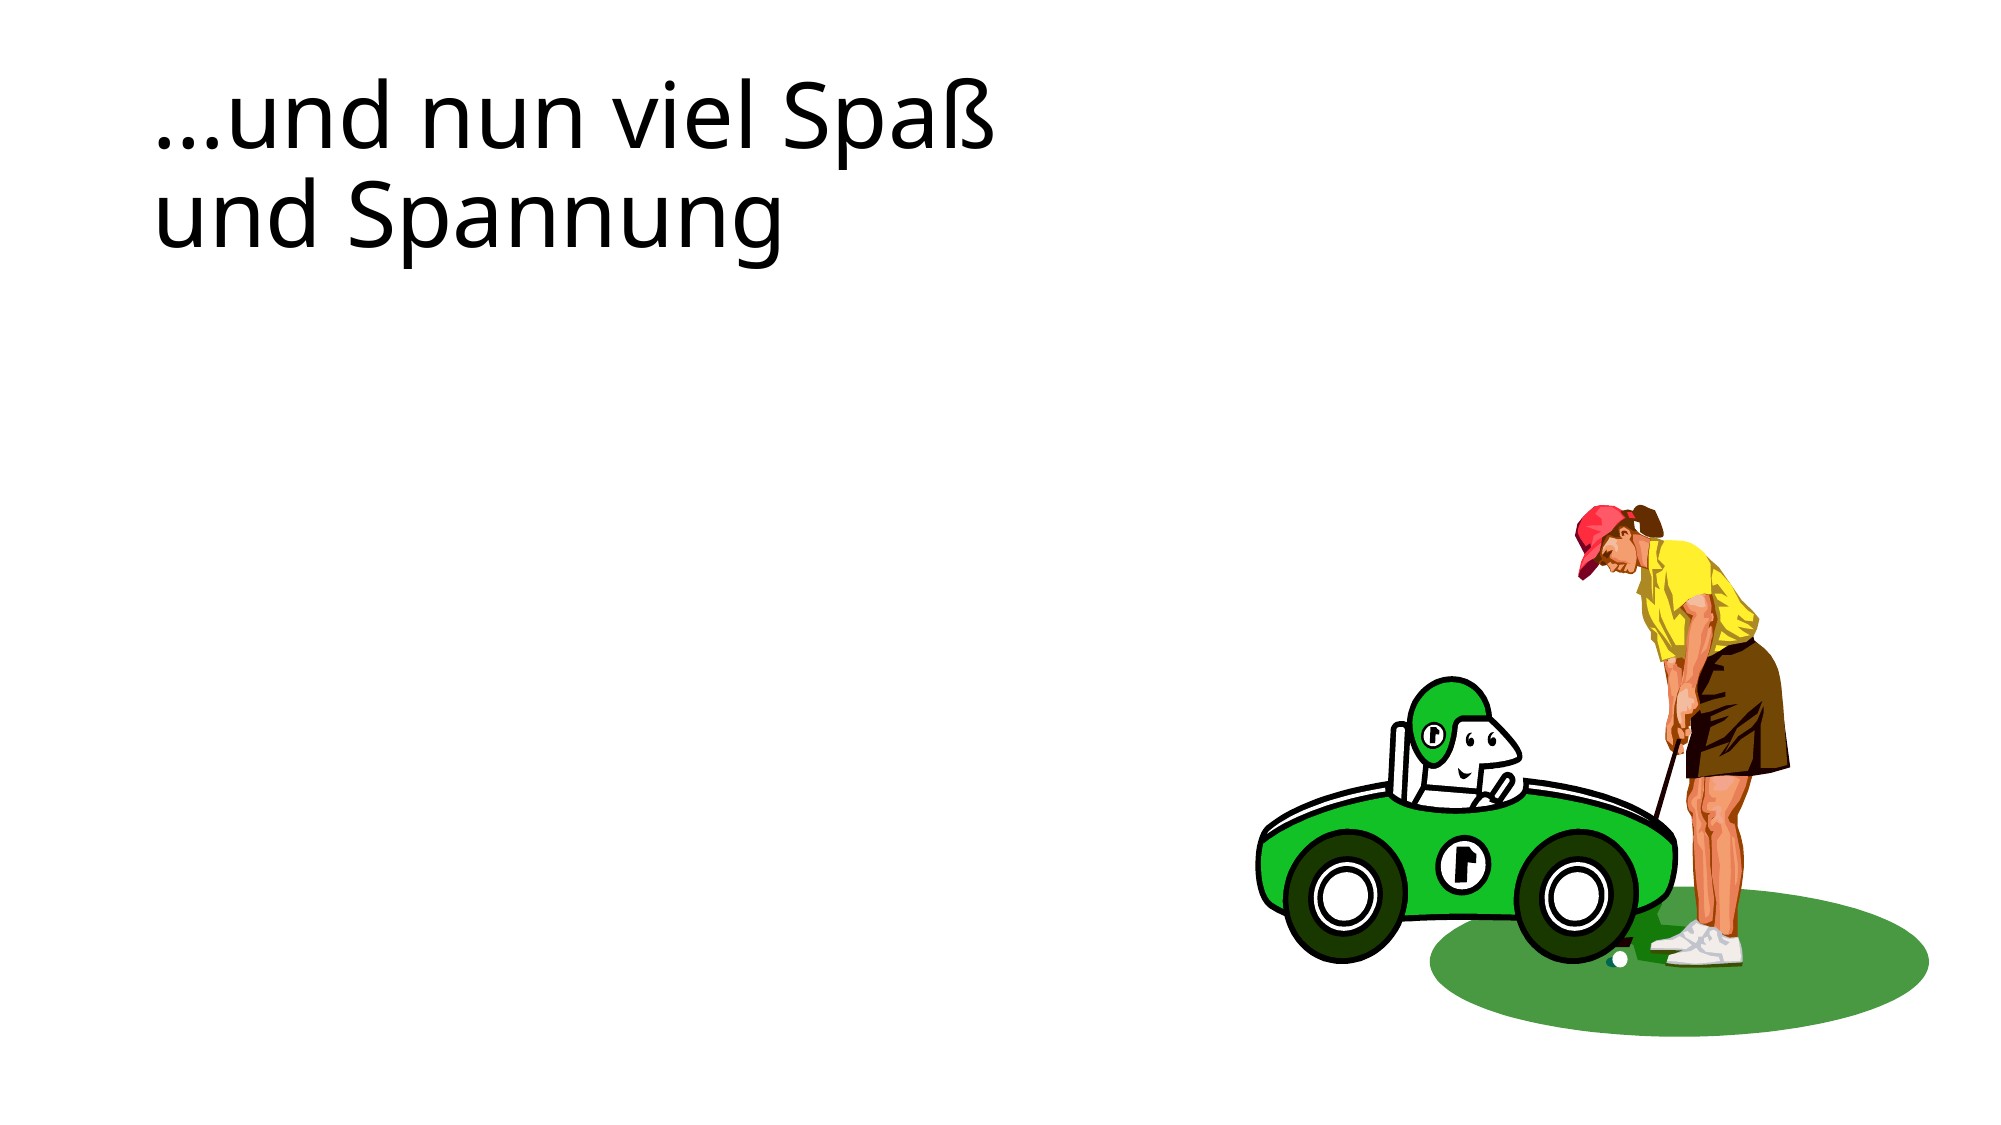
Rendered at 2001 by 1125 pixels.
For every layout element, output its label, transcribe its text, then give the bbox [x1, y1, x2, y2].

picture [1254, 502, 1929, 1037]
title …und nun viel Spaß und Spannung [137, 59, 1863, 278]
